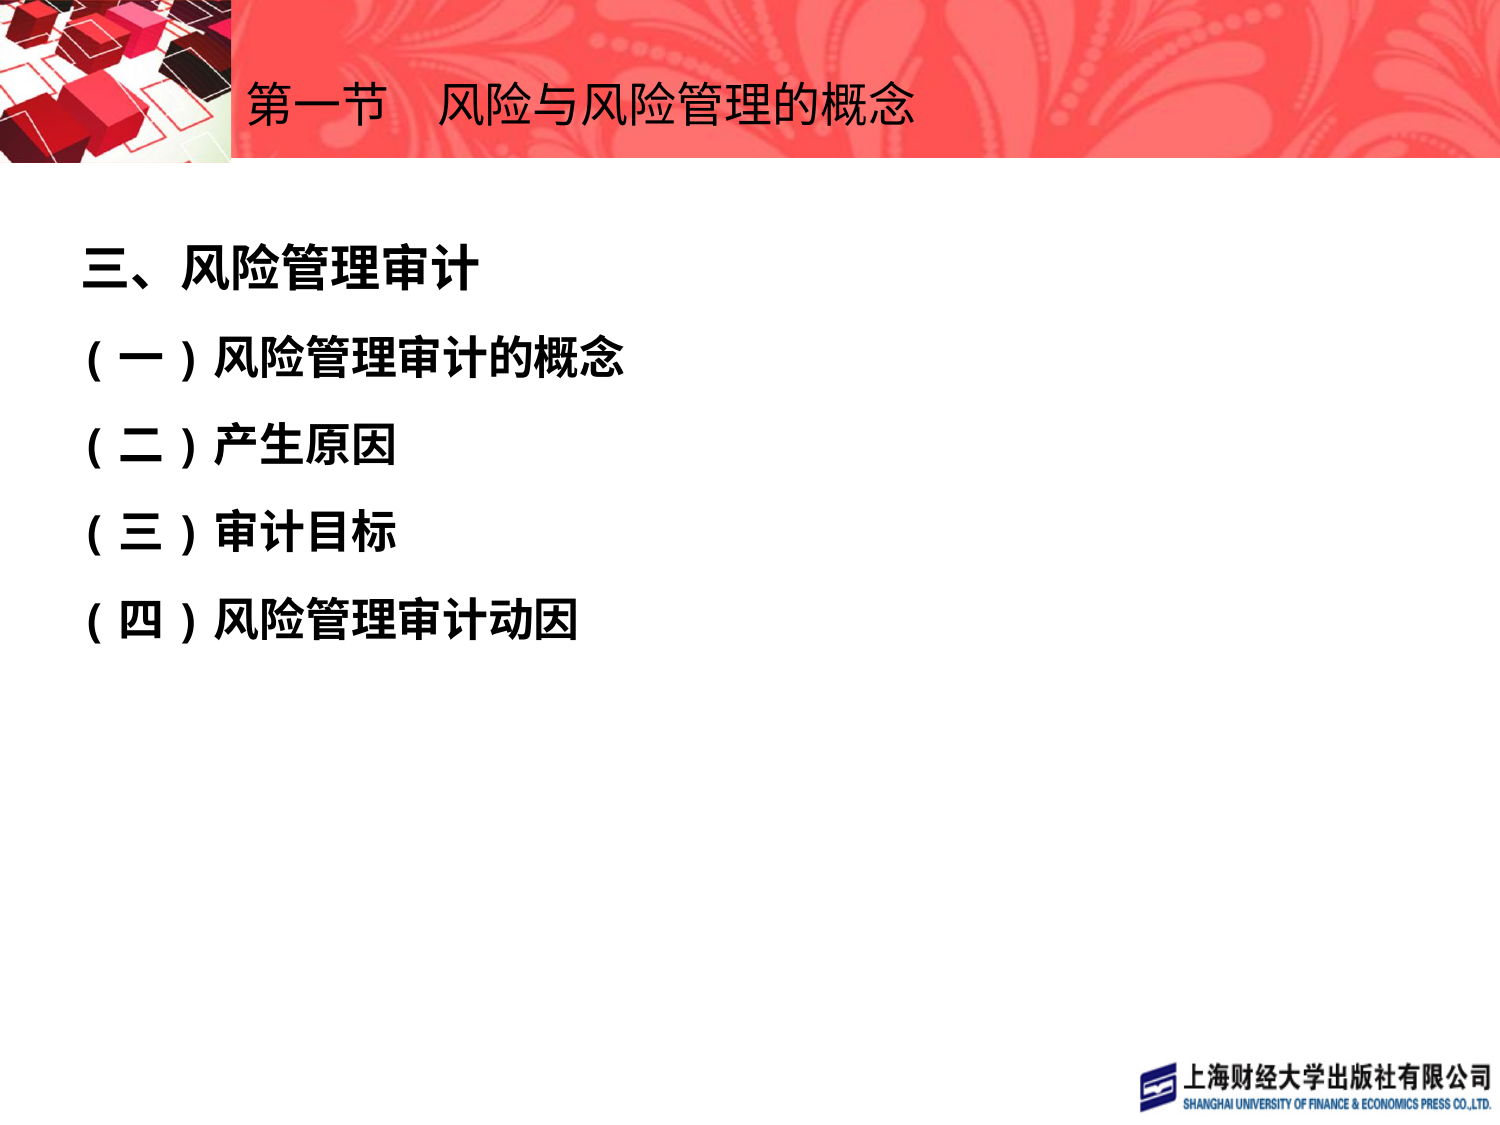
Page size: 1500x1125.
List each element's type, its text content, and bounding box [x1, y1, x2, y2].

list 三、风险管理审计 (一)风险管理审计的概念 (二)产生原因 (三)审计目标 (四)风险管理审计动因 [64, 208, 1425, 1047]
title 第一节 风险与风险管理的概念 [230, 45, 1461, 161]
picture [1139, 1058, 1495, 1118]
